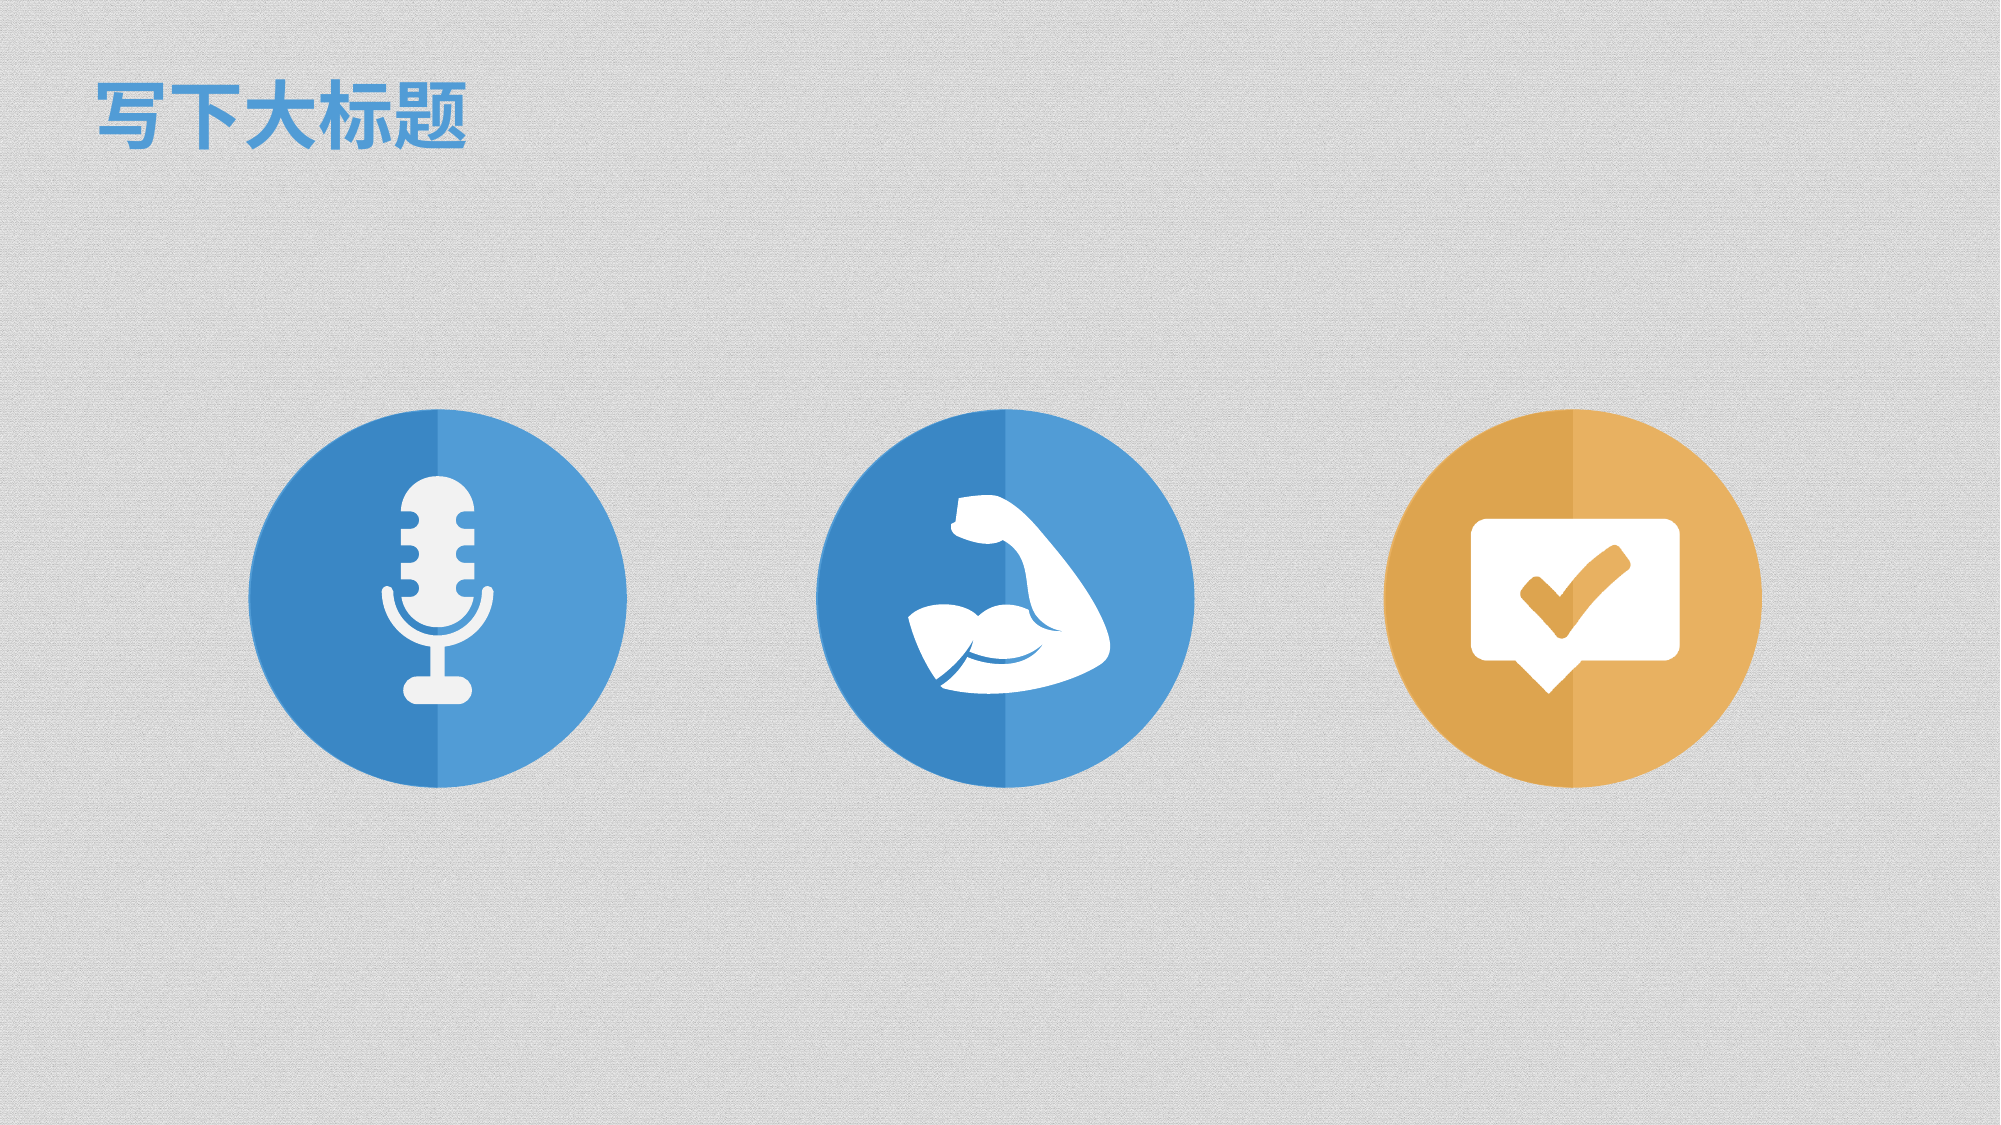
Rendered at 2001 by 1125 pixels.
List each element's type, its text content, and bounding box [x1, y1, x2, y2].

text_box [1383, 409, 1763, 788]
picture [0, 0, 2000, 1125]
text_box 写下大标题 [79, 61, 557, 167]
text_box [248, 409, 628, 788]
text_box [815, 409, 1195, 788]
